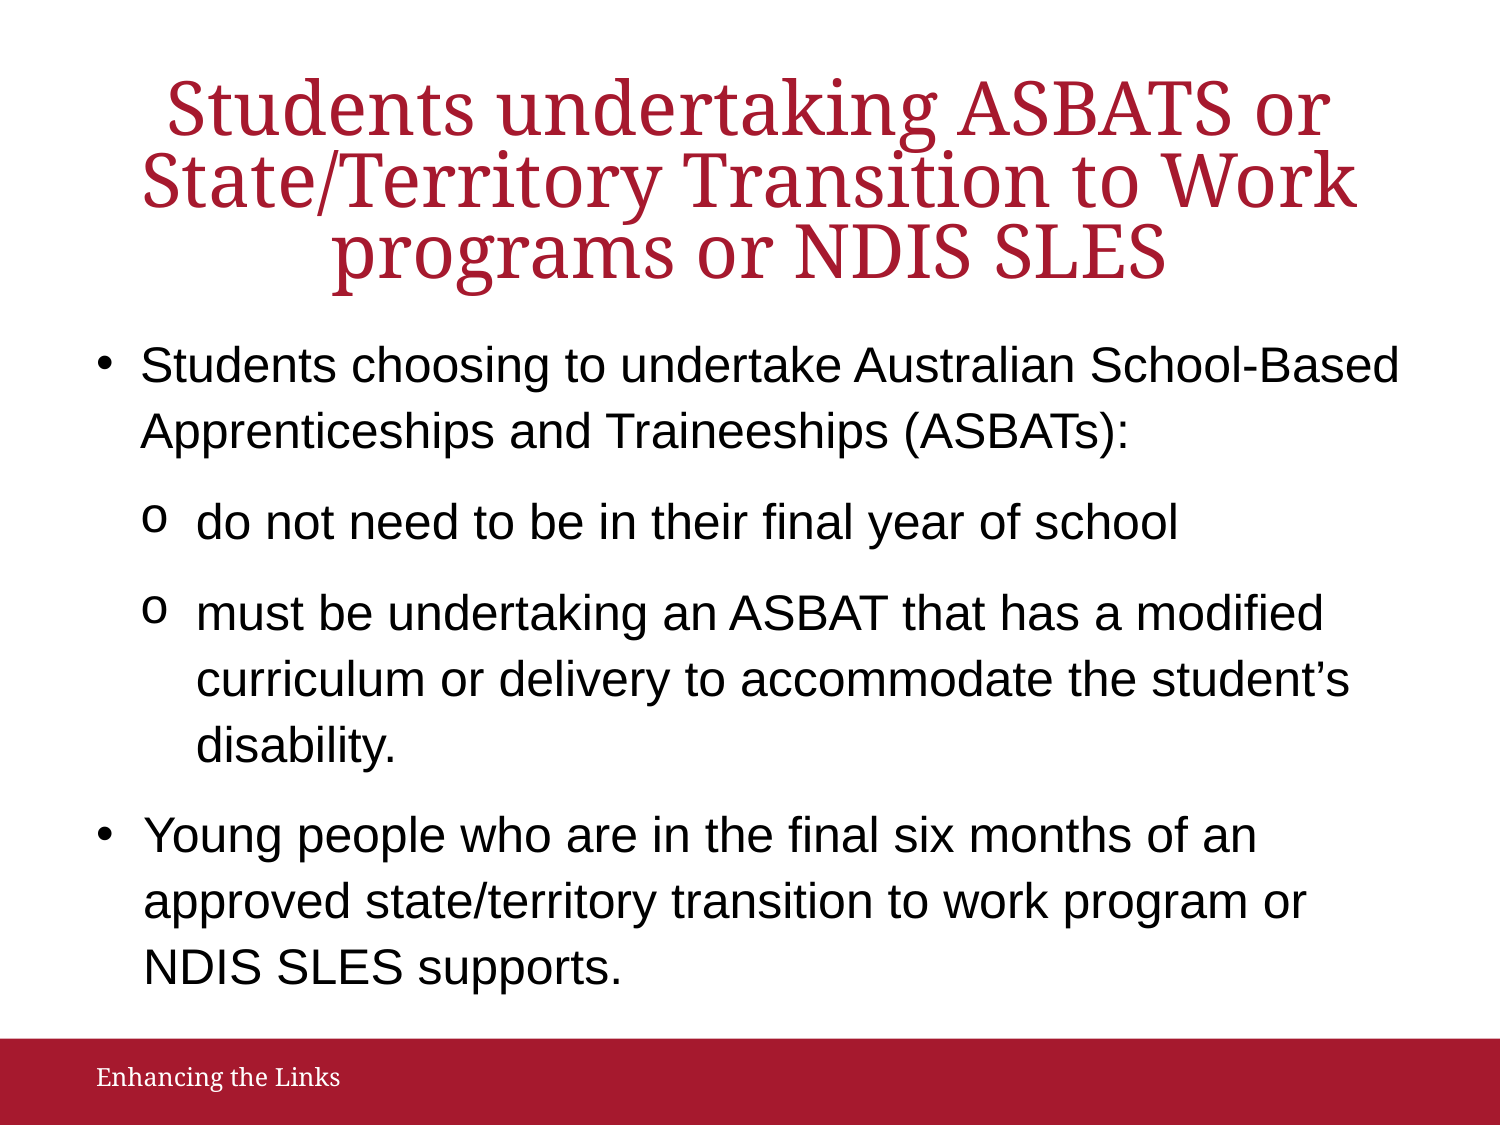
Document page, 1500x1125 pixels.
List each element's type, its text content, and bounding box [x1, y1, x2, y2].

footer Enhancing the Links [96, 1048, 1164, 1109]
title Students undertaking ASBATS or State/Territory Transition to Work programs or NDIS SLES [96, 77, 1404, 303]
list Students choosing to undertake Australian School-Based Apprenticeships and Traineeships (ASBATs): do not need to be in their final year of school must be undertaking an ASBAT that has a modified curriculum or delivery to accommodate the student’s disability. Young people who are in the final six months of an approved state/territory transition to work program or NDIS SLES supports. [96, 326, 1404, 1012]
